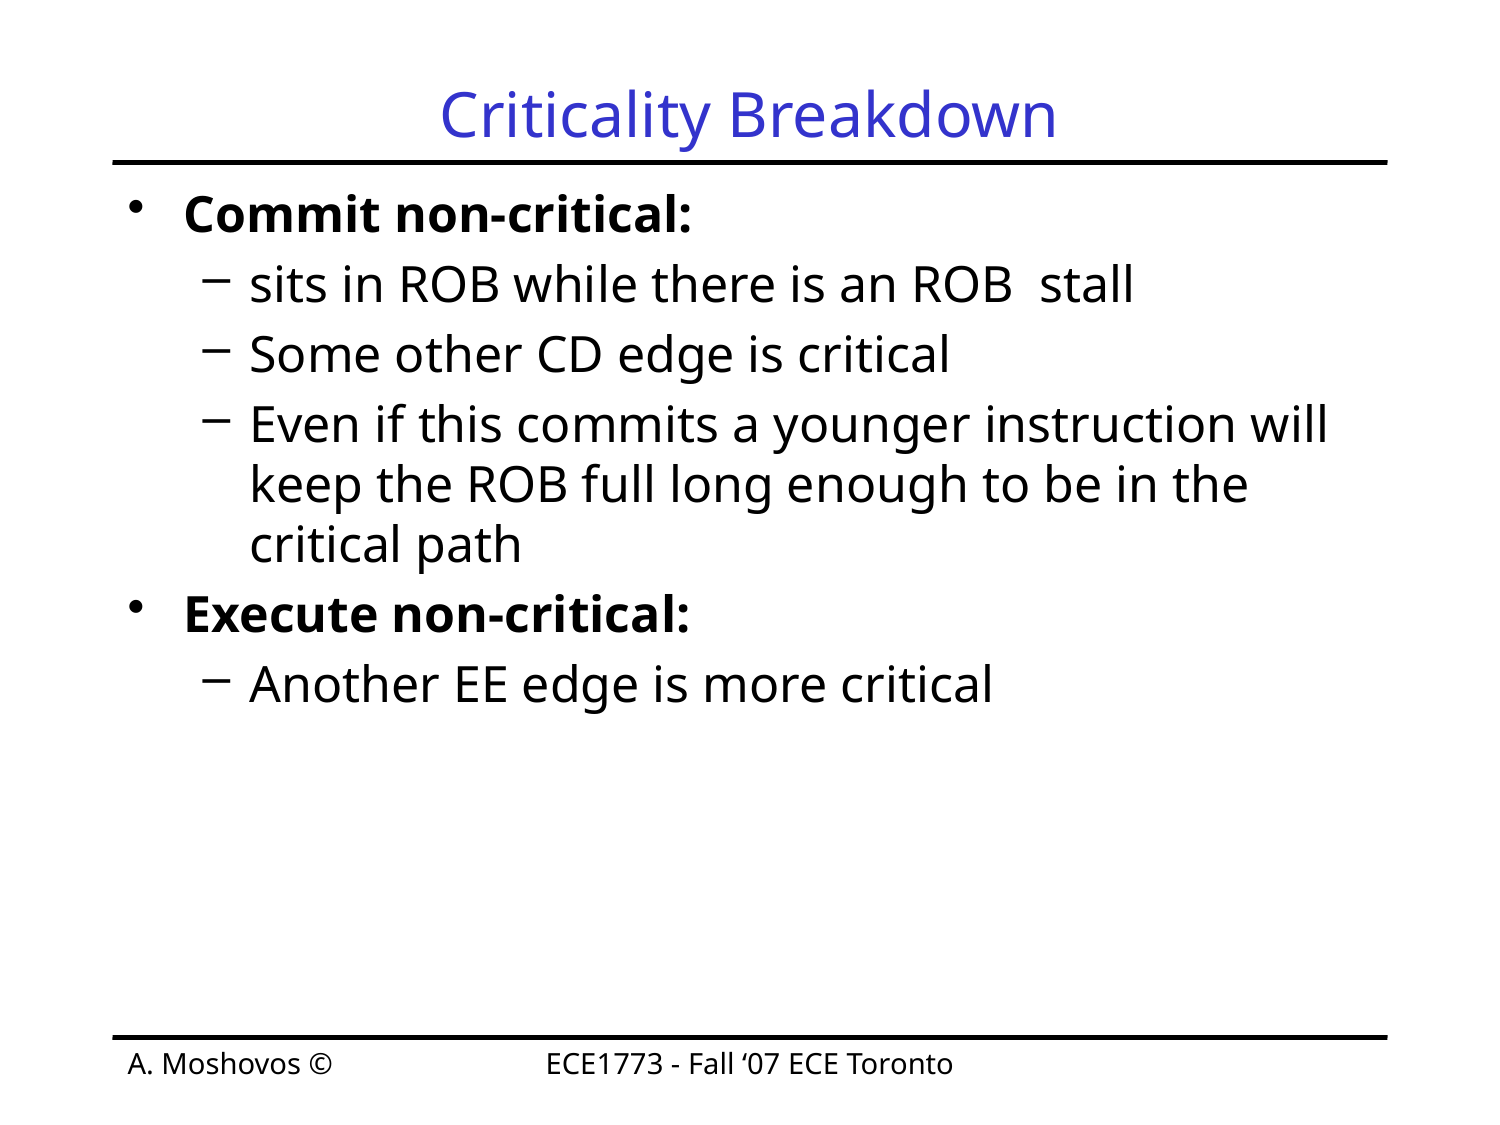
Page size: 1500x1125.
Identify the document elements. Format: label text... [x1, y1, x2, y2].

slide_number A. Moshovos © [112, 1037, 426, 1101]
list Commit non-critical: sits in ROB while there is an ROB stall Some other CD edge is critical Even if this commits a younger instruction will keep the ROB full long enough to be in the critical path Execute non-critical: Another EE edge is more critical [112, 174, 1388, 1026]
footer ECE1773 - Fall ‘07 ECE Toronto [487, 1037, 1013, 1101]
title Criticality Breakdown [112, 62, 1388, 163]
